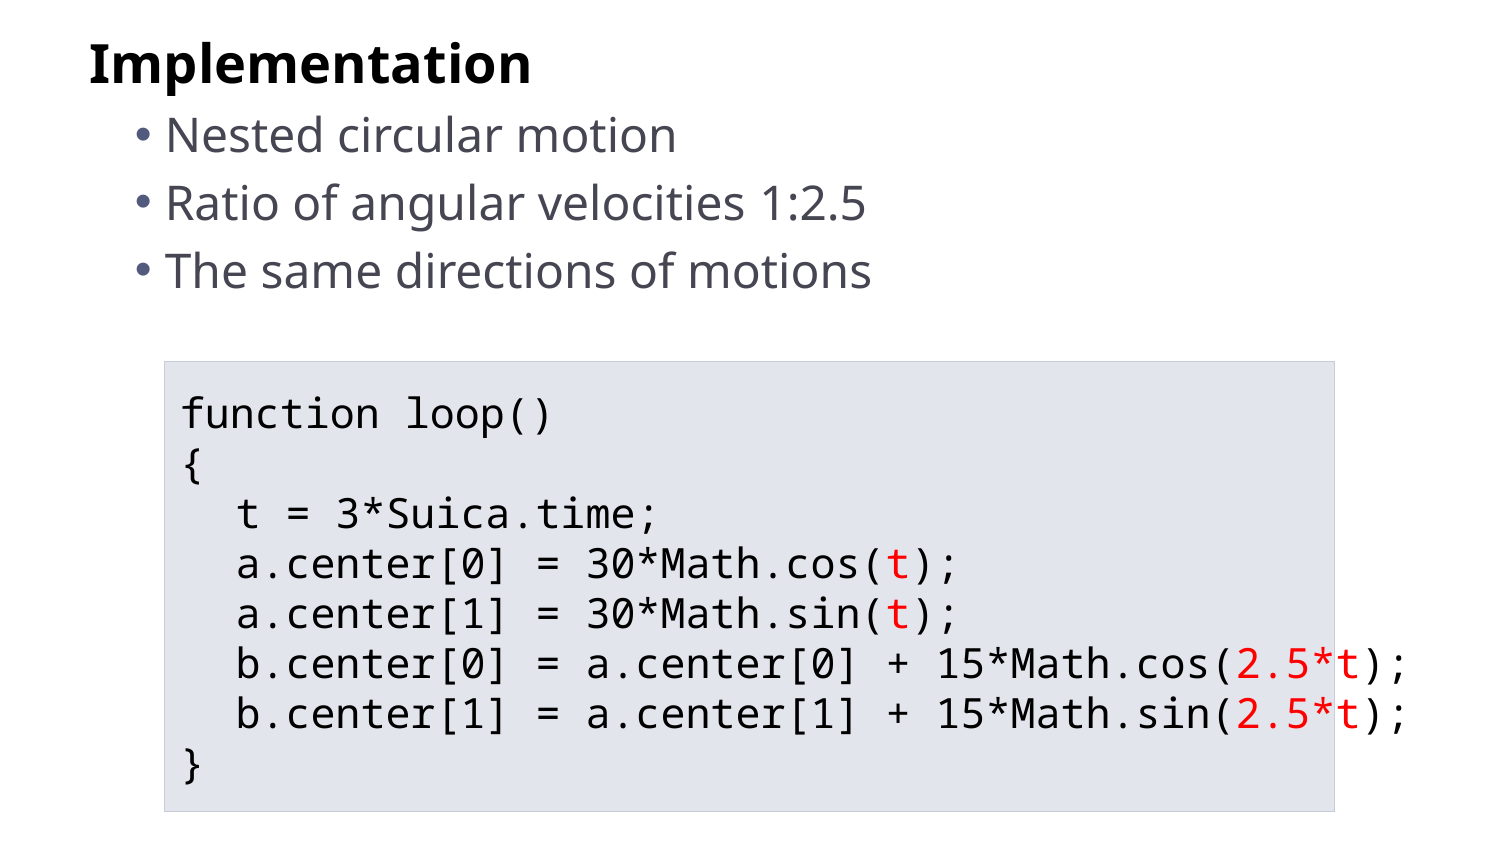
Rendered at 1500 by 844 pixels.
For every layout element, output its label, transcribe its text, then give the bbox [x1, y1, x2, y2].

list Implementation Nested circular motion Ratio of angular velocities 1:2.5 The same directions of motions [75, 21, 1475, 835]
text_box function loop() { t = 3*Suica.time; a.center[0] = 30*Math.cos(t); a.center[1] = 30*Math.sin(t); b.center[0] = a.center[0] + 15*Math.cos(2.5*t); b.center[1] = a.center[1] + 15*Math.sin(2.5*t); } [164, 361, 1335, 812]
